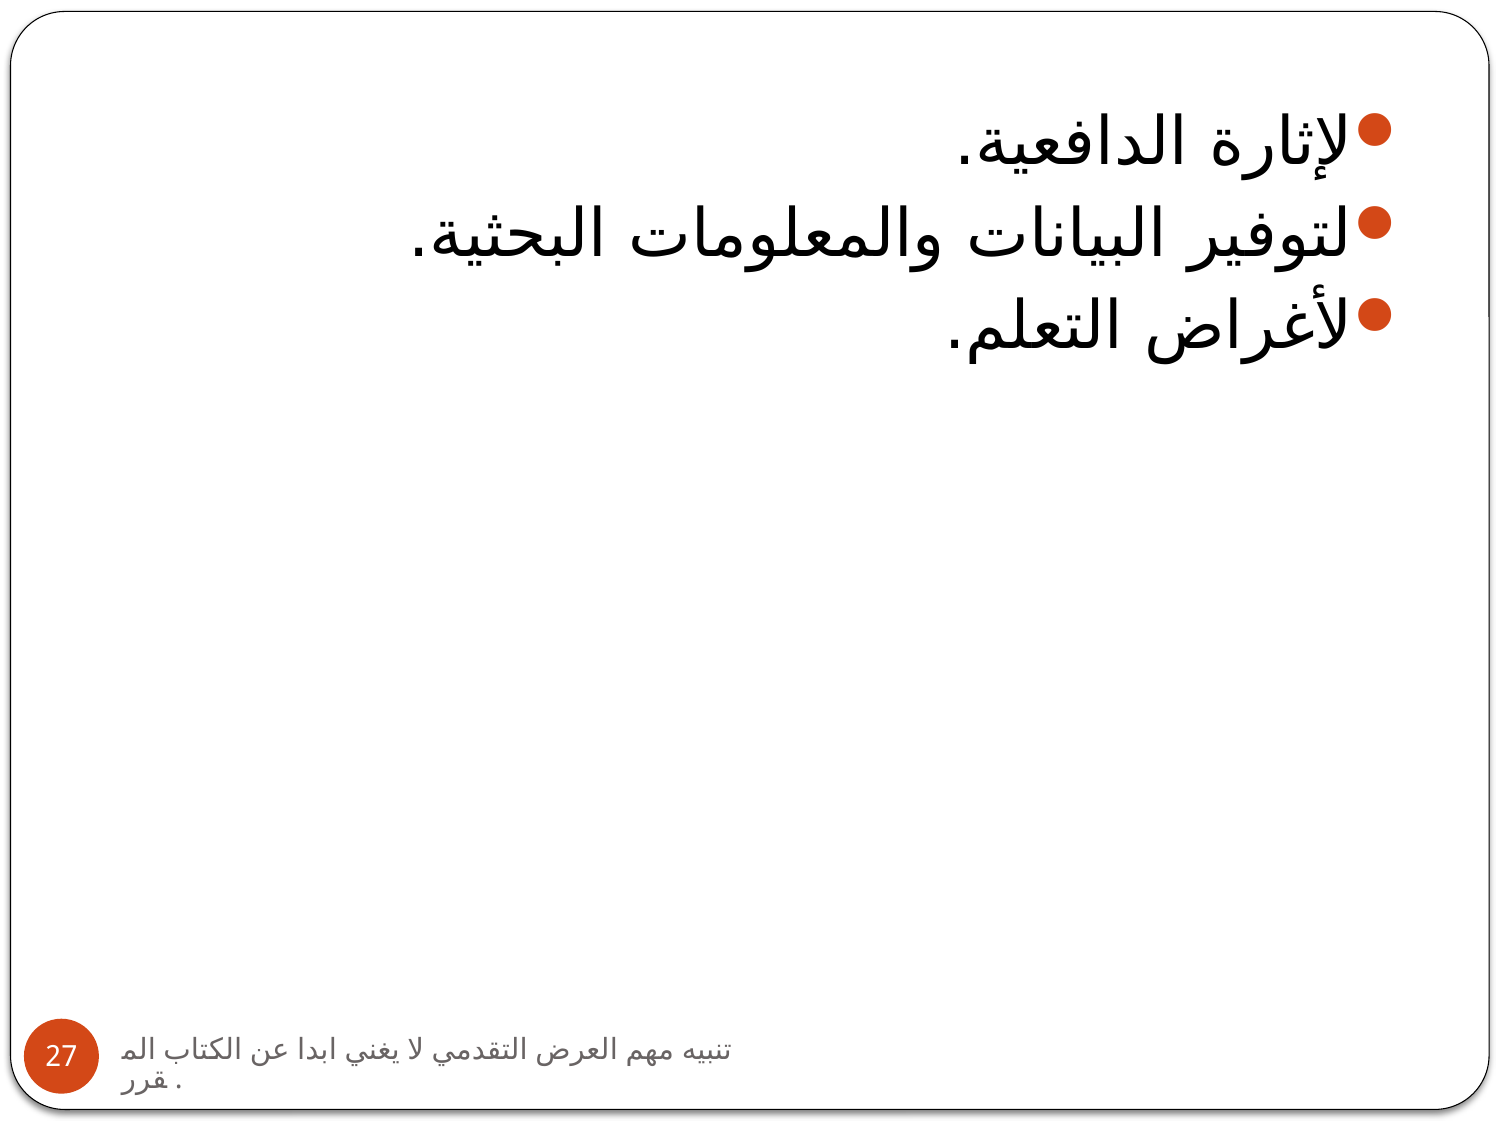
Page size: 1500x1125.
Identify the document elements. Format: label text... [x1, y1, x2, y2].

slide_number 27 [23, 1018, 99, 1094]
footer تنبيه مهم العرض التقدمي لا يغني ابدا عن الكتاب المقرر. [150, 1038, 800, 1088]
list لإثارة الدافعية. لتوفير البيانات والمعلومات البحثية. لأغراض التعلم. [75, 90, 1425, 1038]
